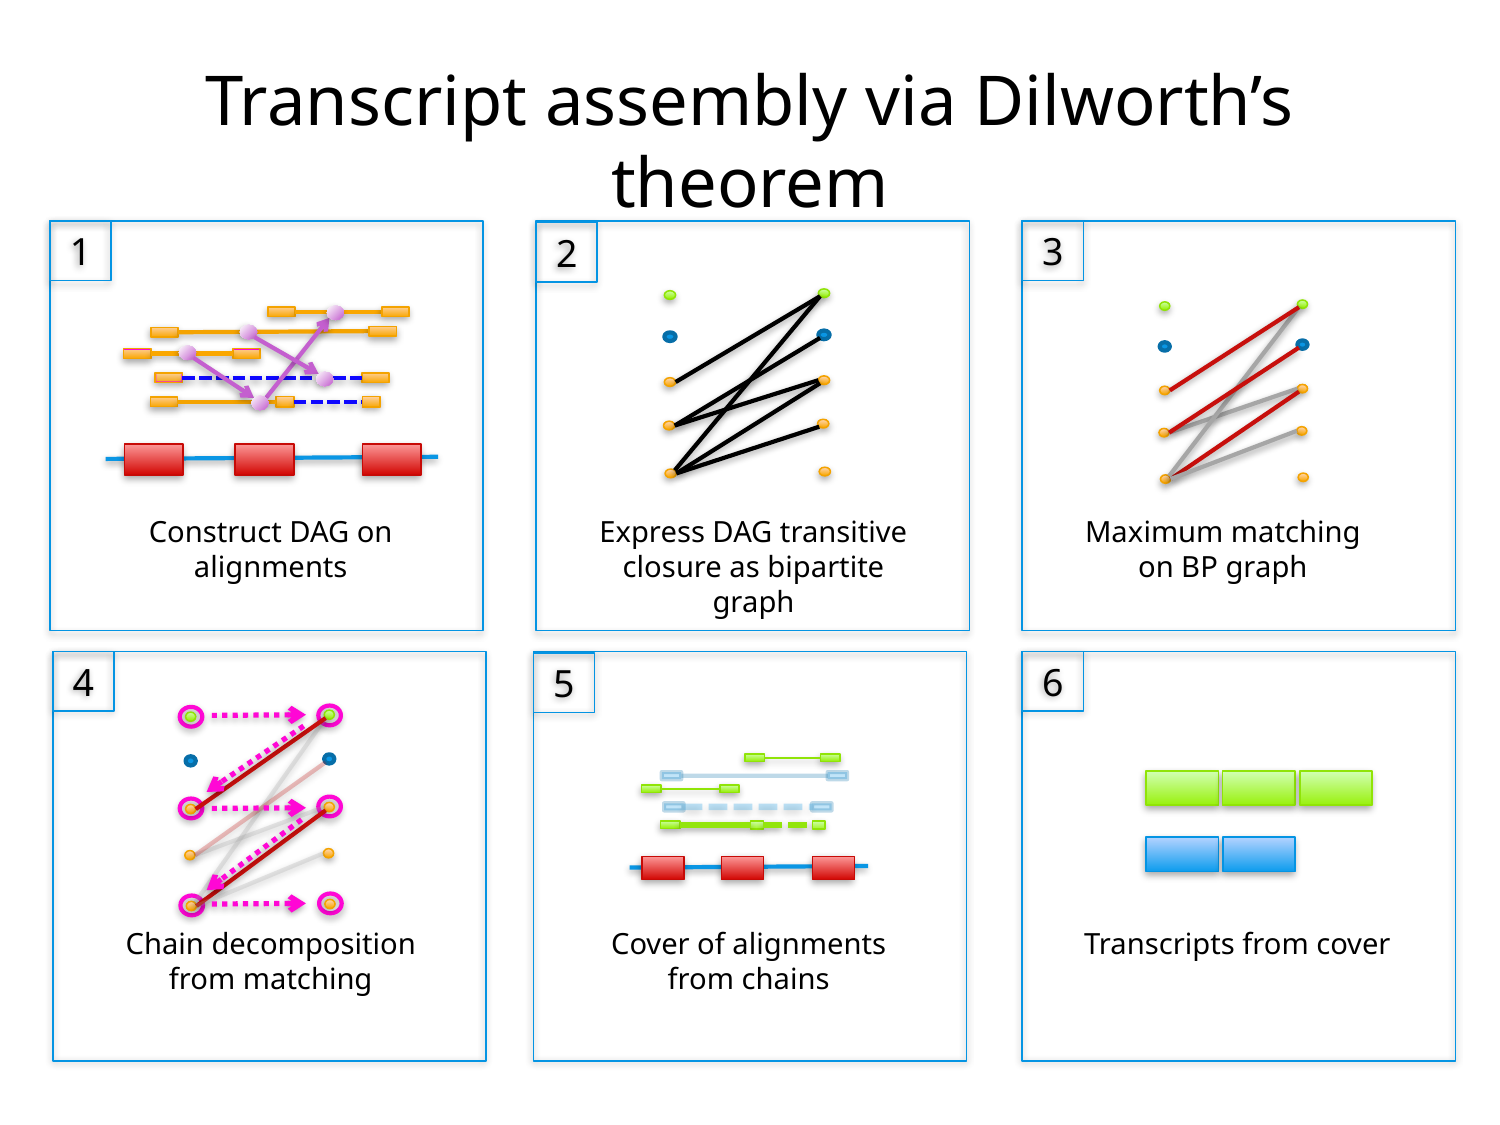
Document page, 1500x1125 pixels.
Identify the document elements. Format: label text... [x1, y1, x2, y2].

text_box 2 [535, 221, 598, 283]
text_box [49, 220, 484, 631]
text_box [1158, 299, 1309, 484]
text_box 1 [49, 220, 112, 281]
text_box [179, 705, 342, 916]
text_box [533, 651, 967, 1062]
text_box 5 [533, 652, 595, 713]
text_box [1021, 220, 1456, 631]
text_box 6 [1021, 651, 1084, 712]
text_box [105, 305, 439, 476]
text_box 4 [52, 651, 115, 712]
title Transcript assembly via Dilworth’s theorem [74, 44, 1426, 233]
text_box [1145, 770, 1373, 872]
text_box [1021, 651, 1456, 1062]
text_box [629, 753, 869, 880]
text_box [52, 651, 487, 1062]
text_box 3 [1021, 220, 1084, 281]
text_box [663, 288, 831, 479]
text_box [535, 220, 970, 631]
